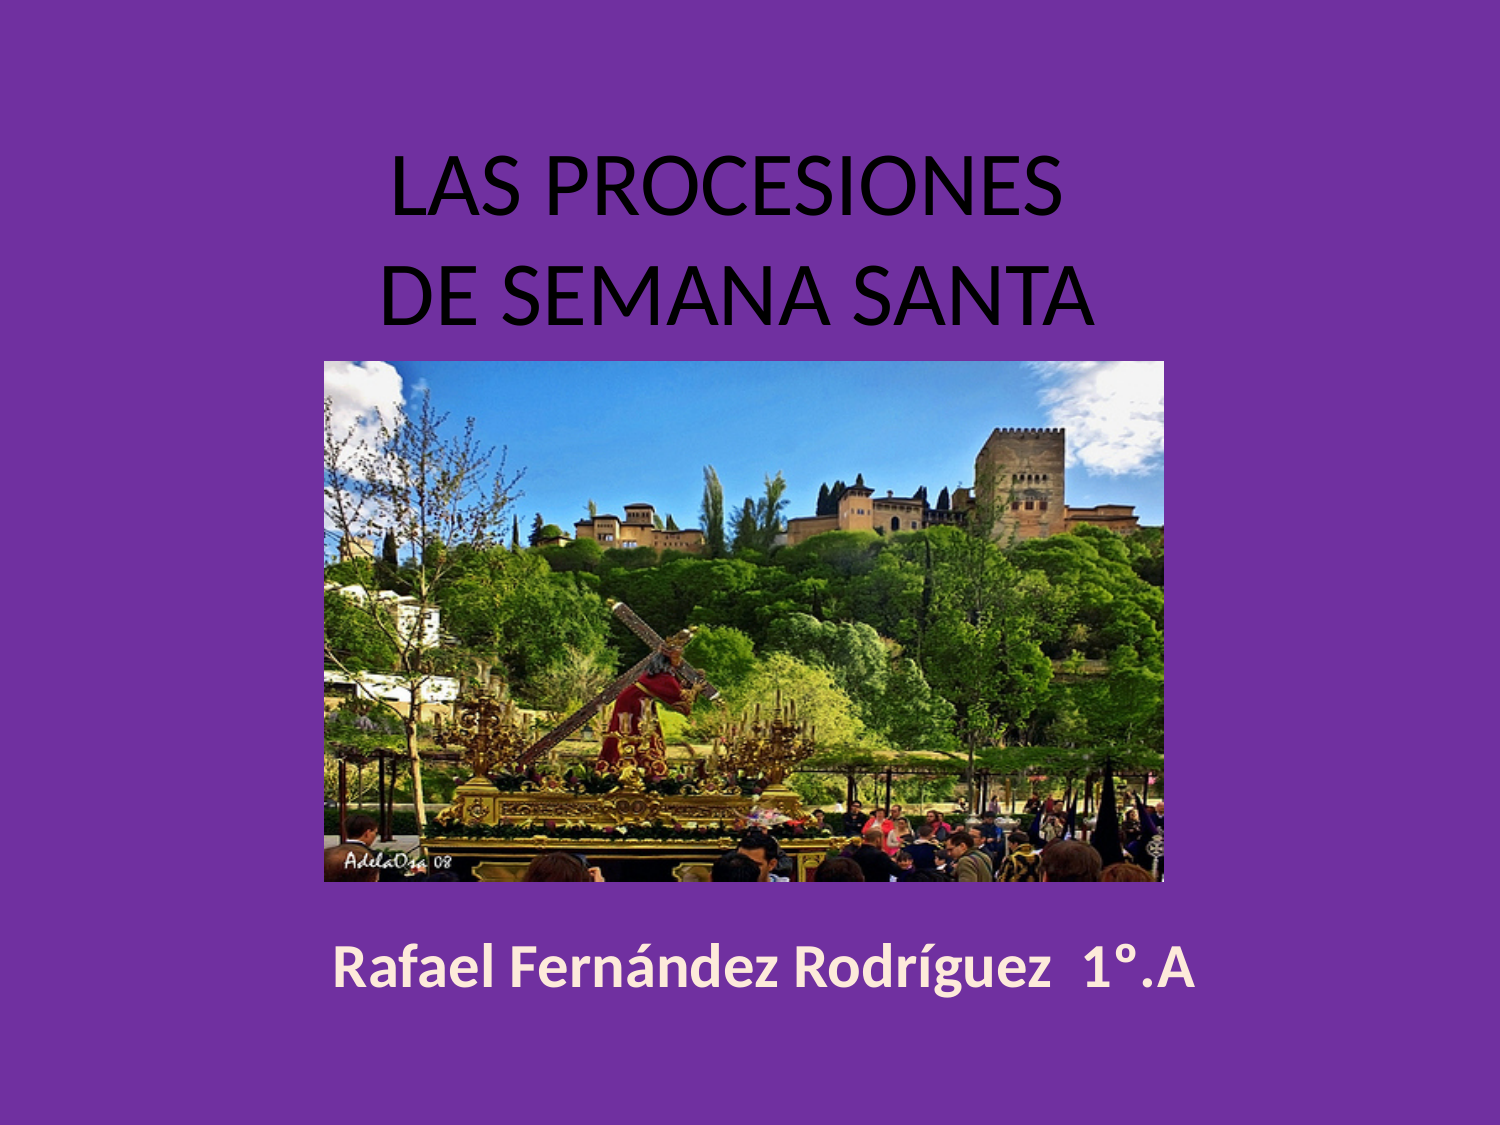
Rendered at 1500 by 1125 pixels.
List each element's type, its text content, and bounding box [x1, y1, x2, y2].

title LAS PROCESIONES DE SEMANA SANTA [100, 113, 1376, 355]
subtitle Rafael Fernández Rodríguez 1º.A [242, 916, 1287, 1008]
picture [324, 361, 1164, 882]
